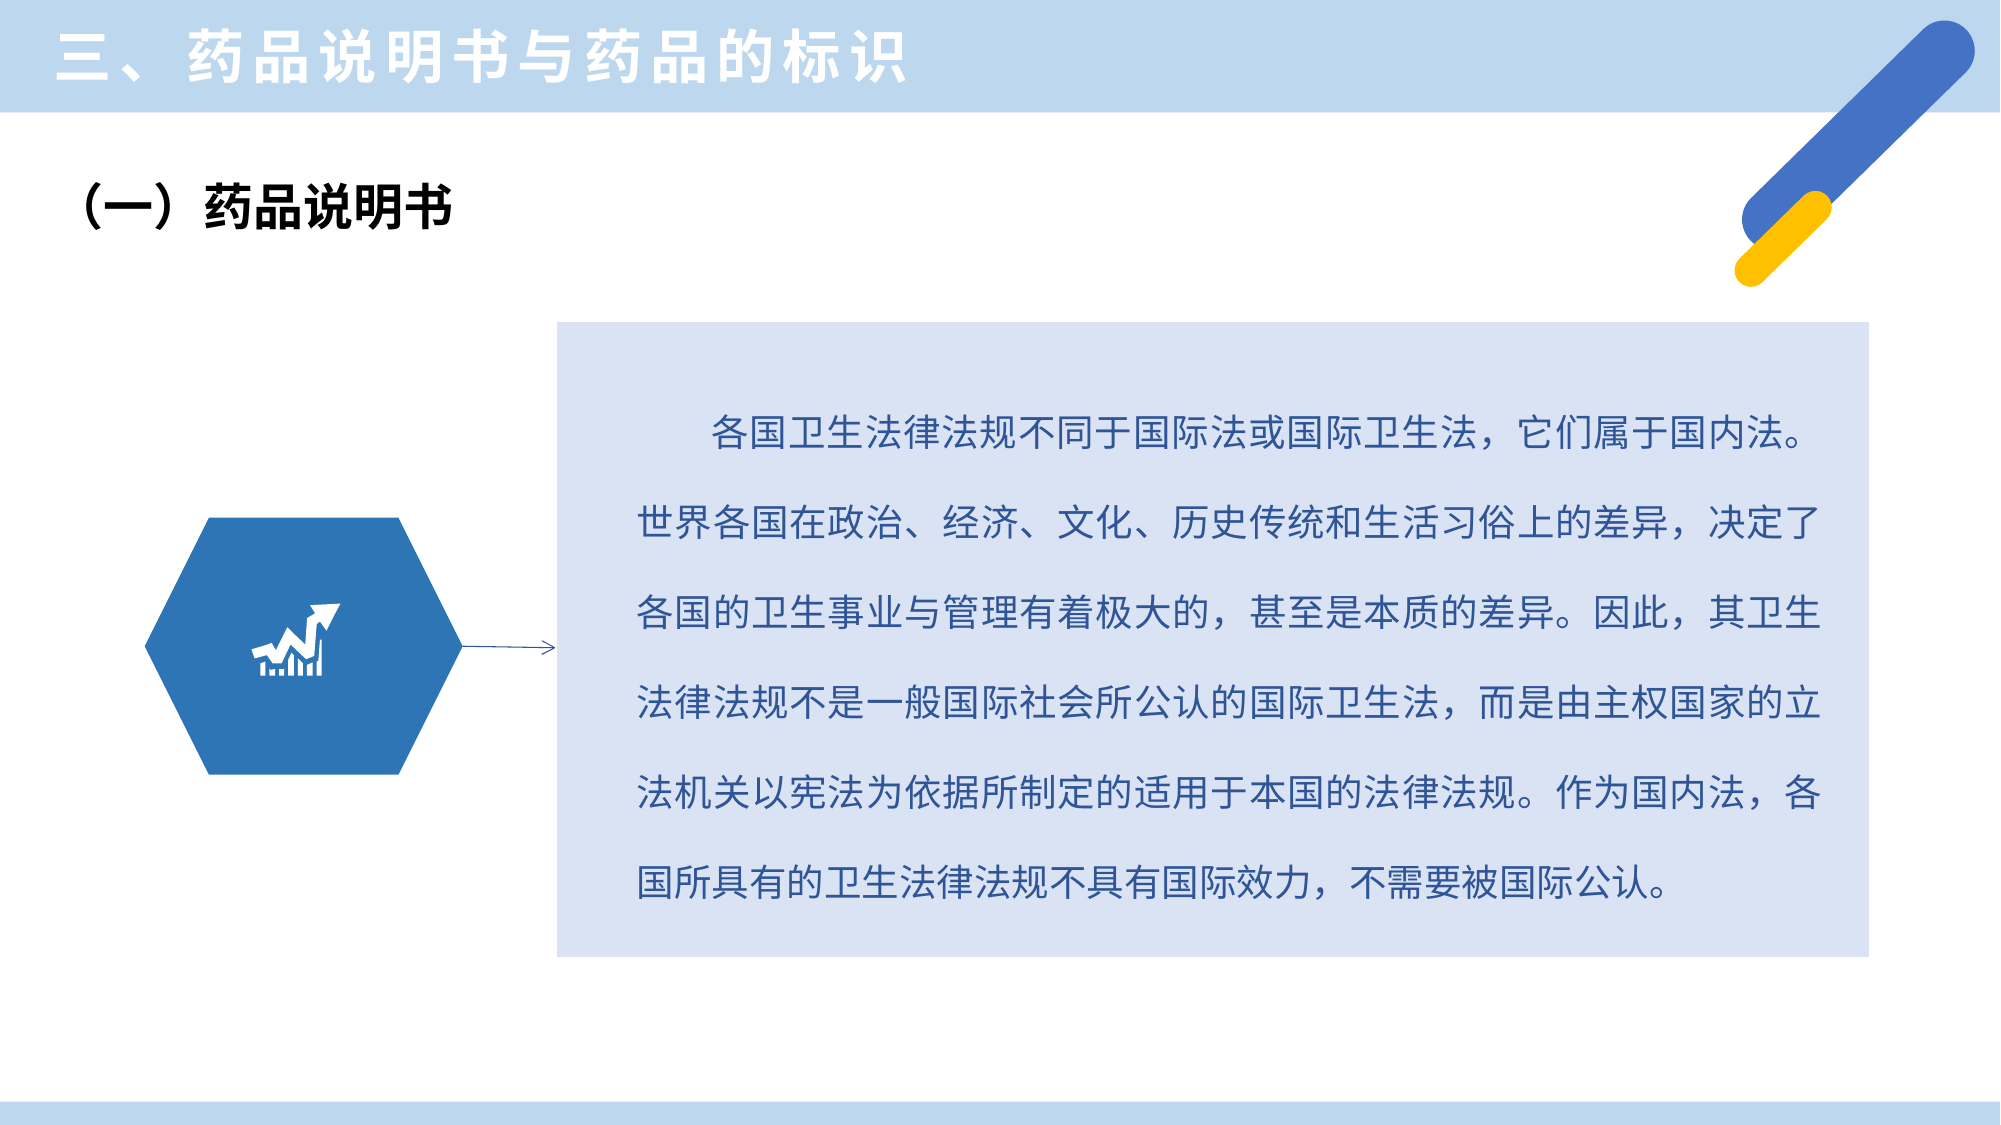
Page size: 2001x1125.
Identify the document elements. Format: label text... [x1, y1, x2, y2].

text_box [288, 652, 294, 676]
text_box [269, 668, 276, 676]
text_box [306, 662, 313, 676]
text_box [297, 658, 303, 676]
text_box 三、药品说明书与药品的标识 [41, 14, 921, 97]
text_box [143, 516, 464, 776]
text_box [1678, 116, 2000, 185]
text_box [279, 668, 285, 676]
text_box （一）药品说明书 [38, 167, 1587, 243]
text_box [260, 661, 266, 676]
text_box [316, 639, 322, 676]
text_box [555, 320, 1872, 959]
text_box [251, 603, 341, 664]
text_box 各国卫生法律法规不同于国际法或国际卫生法，它们属于国内法。世界各国在政治、经济、文化、历史传统和生活习俗上的差异，决定了各国的卫生事业与管理有着极大的，甚至是本质的差异。因此，其卫生法律法规不是一般国际社会所公认的国际卫生法，而是由主权国家的立法机关以宪法为依据所制定的适用于本国的法律法规。作为国内法，各国所具有的卫生法律法规不具有国际效力，不需要被国际公认。 [621, 356, 1839, 912]
